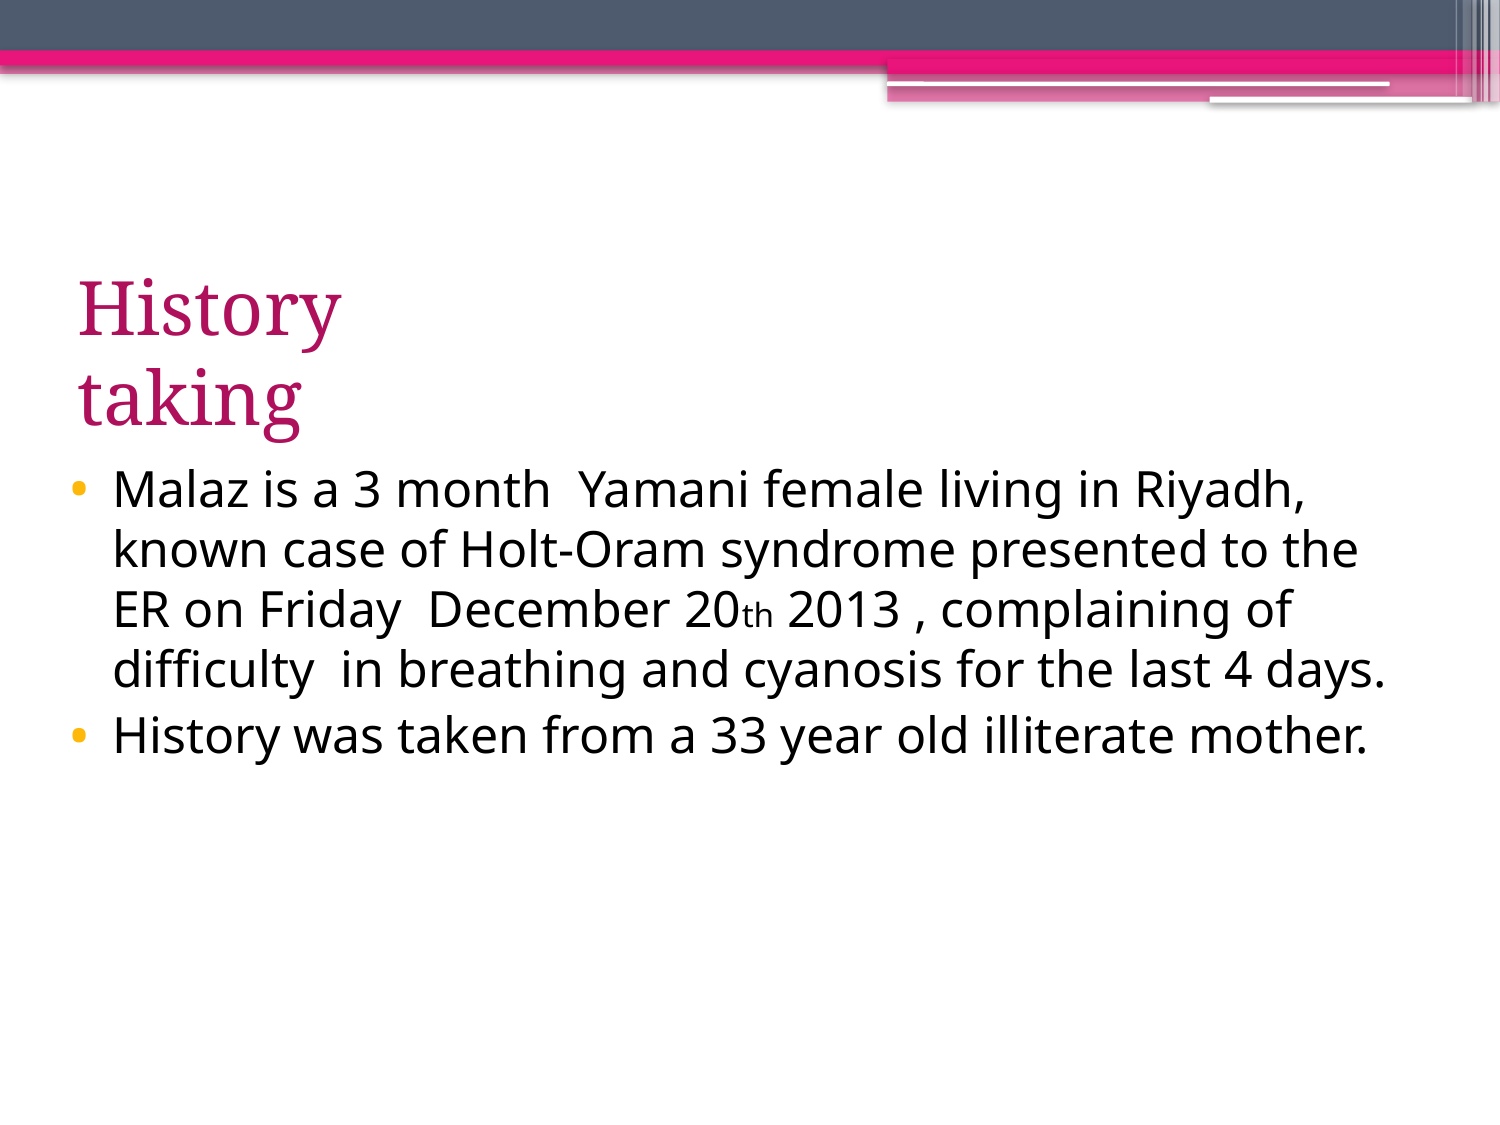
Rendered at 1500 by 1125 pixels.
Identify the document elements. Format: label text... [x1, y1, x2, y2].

list Malaz is a 3 month Yamani female living in Riyadh, known case of Holt-Oram syndrome presented to the ER on Friday December 20th 2013 , complaining of difficulty in breathing and cyanosis for the last 4 days. History was taken from a 33 year old illiterate mother. [37, 450, 1425, 1079]
title History taking [62, 299, 600, 400]
